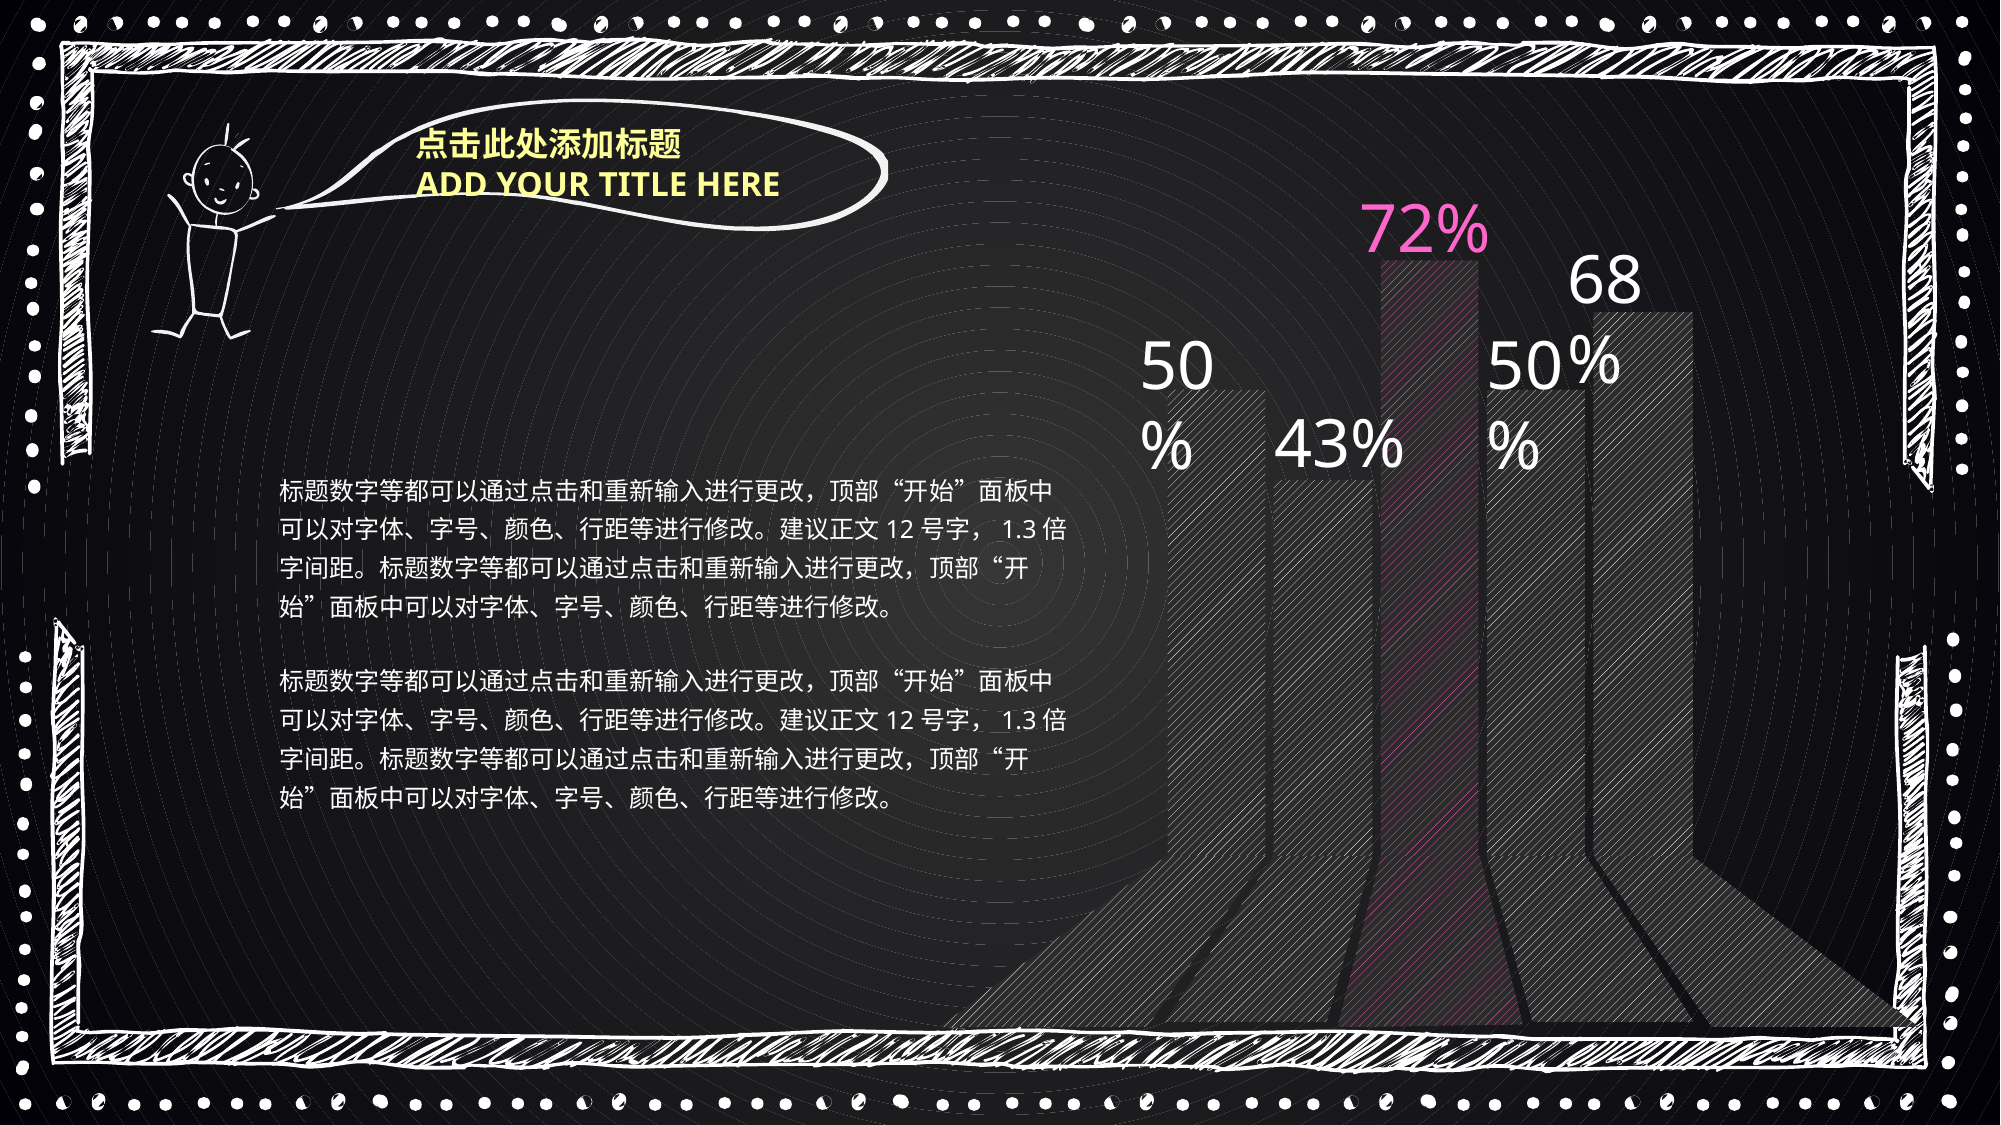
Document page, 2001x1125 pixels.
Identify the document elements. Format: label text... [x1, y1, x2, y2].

text_box 标题数字等都可以通过点击和重新输入进行更改，顶部“开始”面板中可以对字体、字号、颜色、行距等进行修改。建议正文12号字，1.3倍字间距。标题数字等都可以通过点击和重新输入进行更改，顶部“开始”面板中可以对字体、字号、颜色、行距等进行修改。 [264, 649, 939, 820]
text_box 68% [1552, 229, 1706, 260]
text_box 标题数字等都可以通过点击和重新输入进行更改，顶部“开始”面板中可以对字体、字号、颜色、行距等进行修改。建议正文12号字，1.3倍字间距。标题数字等都可以通过点击和重新输入进行更改，顶部“开始”面板中可以对字体、字号、颜色、行距等进行修改。 [264, 458, 939, 630]
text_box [939, 260, 1920, 1027]
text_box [150, 97, 914, 340]
text_box 72% [1344, 177, 1514, 260]
